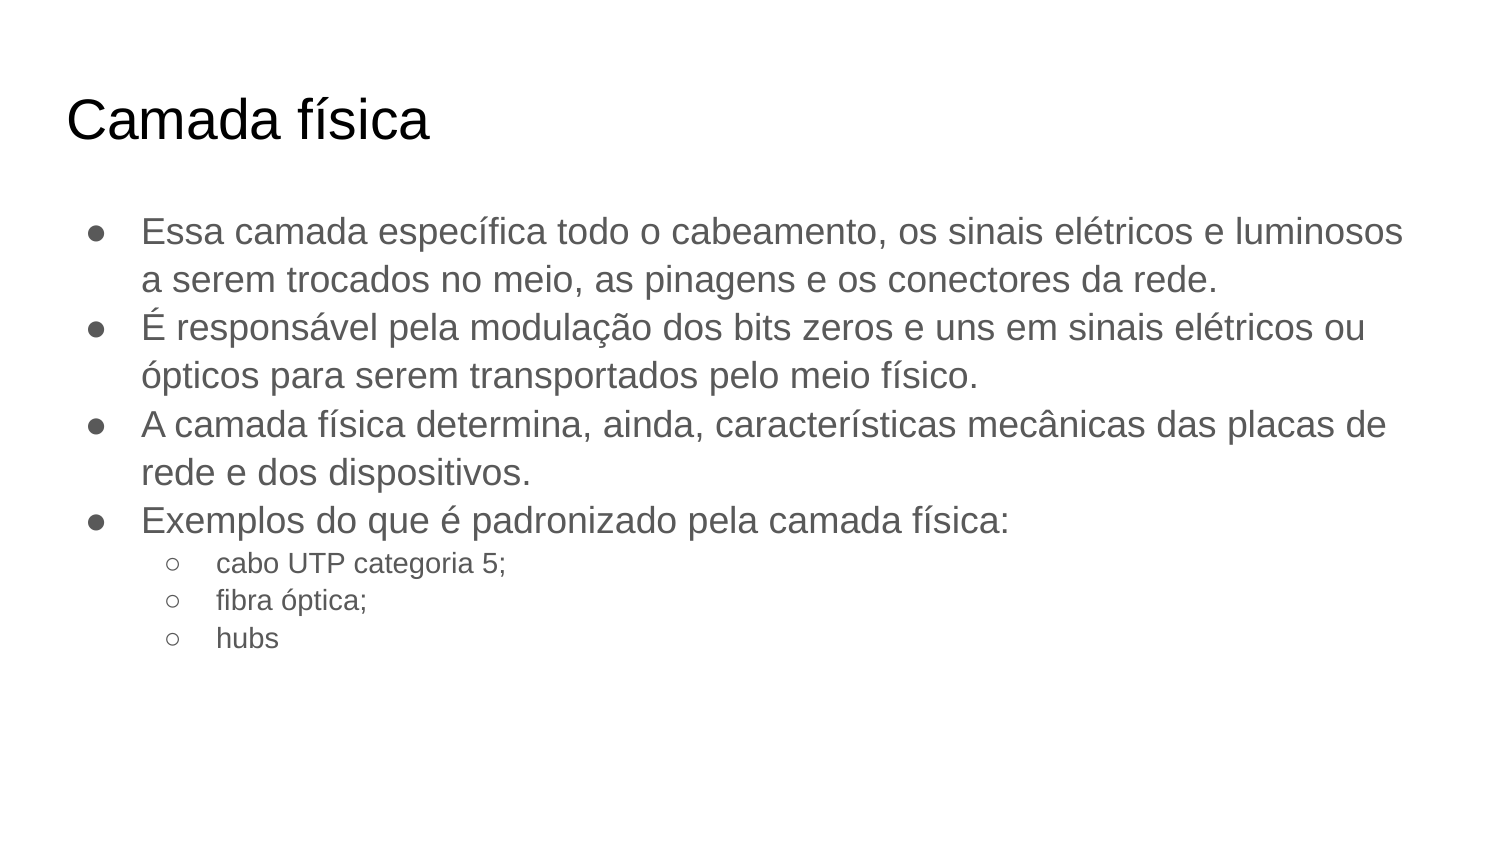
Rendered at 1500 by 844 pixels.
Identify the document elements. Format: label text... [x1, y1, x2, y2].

title Camada física [51, 72, 1449, 167]
list Essa camada específica todo o cabeamento, os sinais elétricos e luminosos a serem trocados no meio, as pinagens e os conectores da rede. É responsável pela modulação dos bits zeros e uns em sinais elétricos ou ópticos para serem transportados pelo meio físico. A camada física determina, ainda, características mecânicas das placas de rede e dos dispositivos. Exemplos do que é padronizado pela camada física: cabo UTP categoria 5; fibra óptica; hubs [51, 189, 1449, 750]
